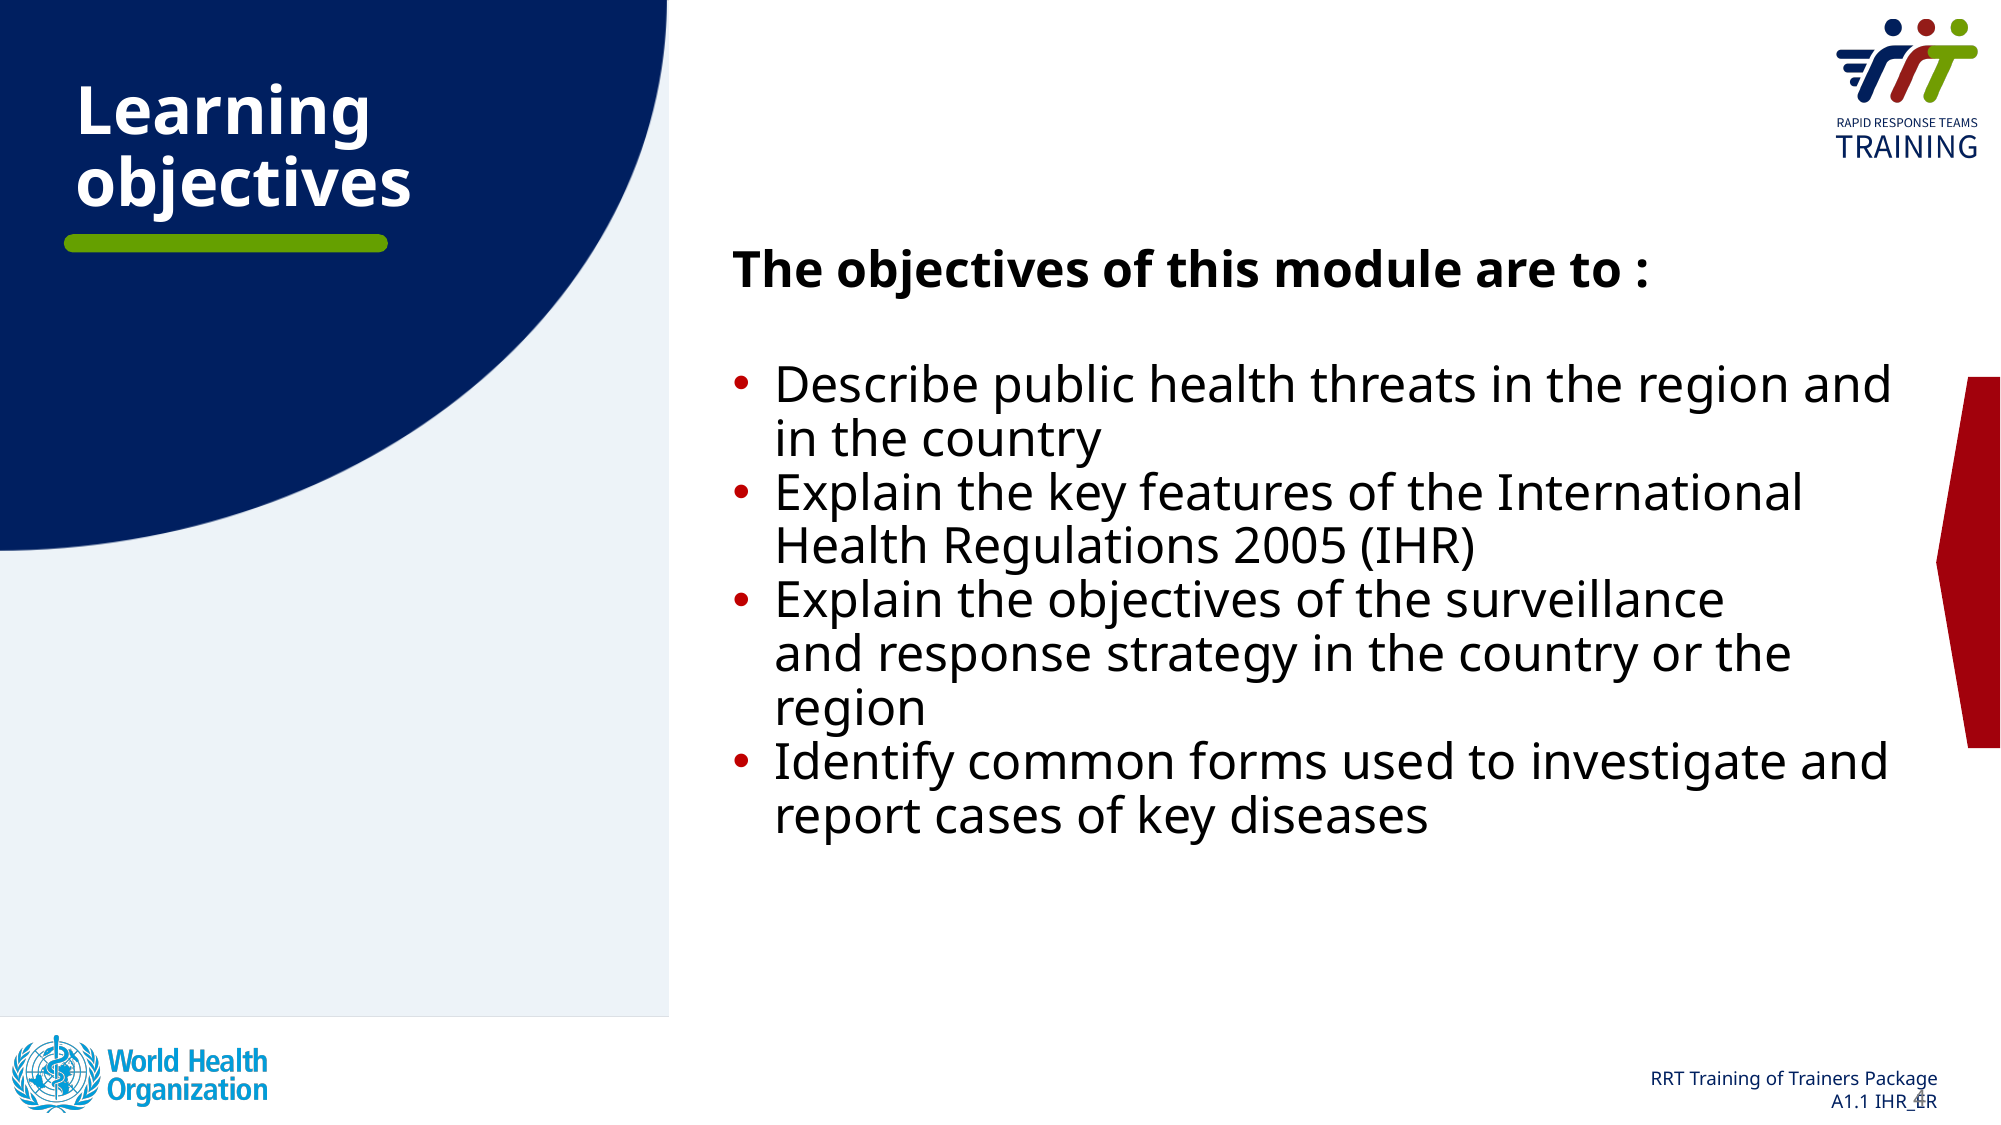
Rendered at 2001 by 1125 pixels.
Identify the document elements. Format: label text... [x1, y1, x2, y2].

picture [0, 0, 669, 1018]
picture [12, 1083, 48, 1113]
text_box [63, 234, 388, 253]
list The objectives of this module are to : Describe public health threats in the region and in the country Explain the key features of the International Health Regulations 2005 (IHR) Explain the objectives of the surveillance and response strategy in the country or the region Identify common forms used to investigate and report cases of key diseases [732, 244, 1914, 970]
text_box Learning objectives [67, 69, 536, 228]
picture [12, 1035, 267, 1113]
picture [1835, 19, 1978, 167]
picture [58, 1050, 64, 1058]
